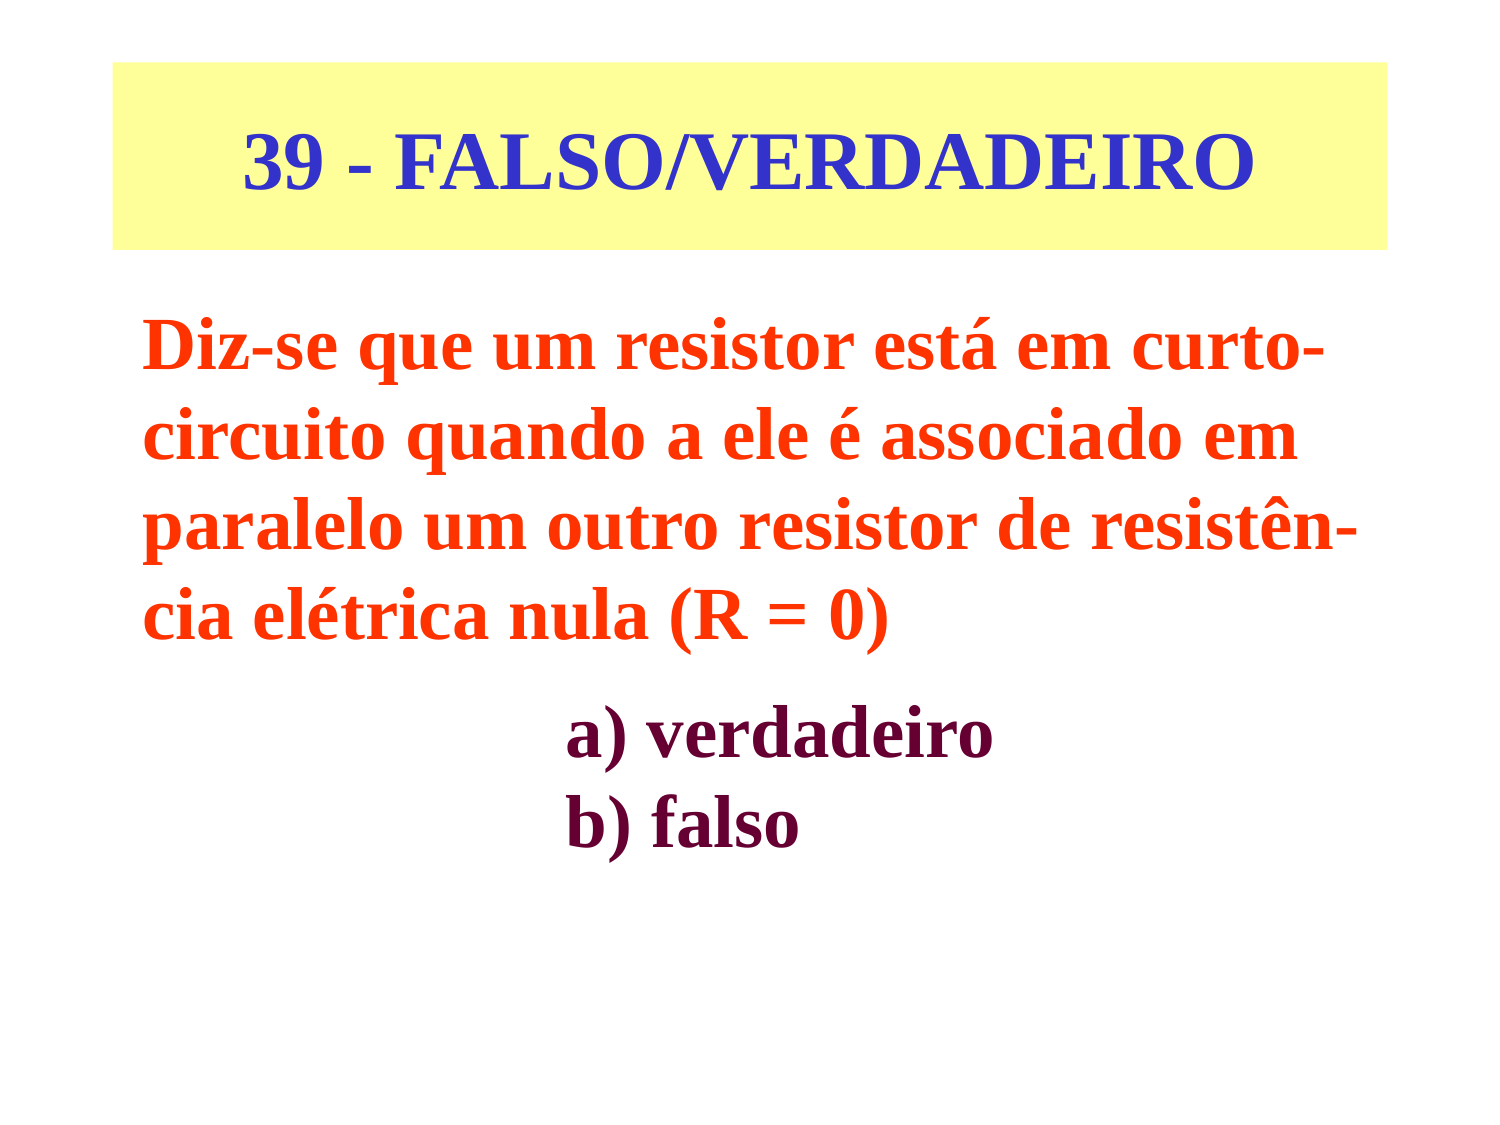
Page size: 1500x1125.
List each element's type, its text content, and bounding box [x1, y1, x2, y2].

text_box Diz-se que um resistor está em curto- circuito quando a ele é associado em paralelo um outro resistor de resistên- cia elétrica nula (R = 0) [127, 287, 1376, 663]
text_box a) verdadeiro b) falso [550, 674, 1011, 870]
title 39 - FALSO/VERDADEIRO [112, 62, 1388, 250]
